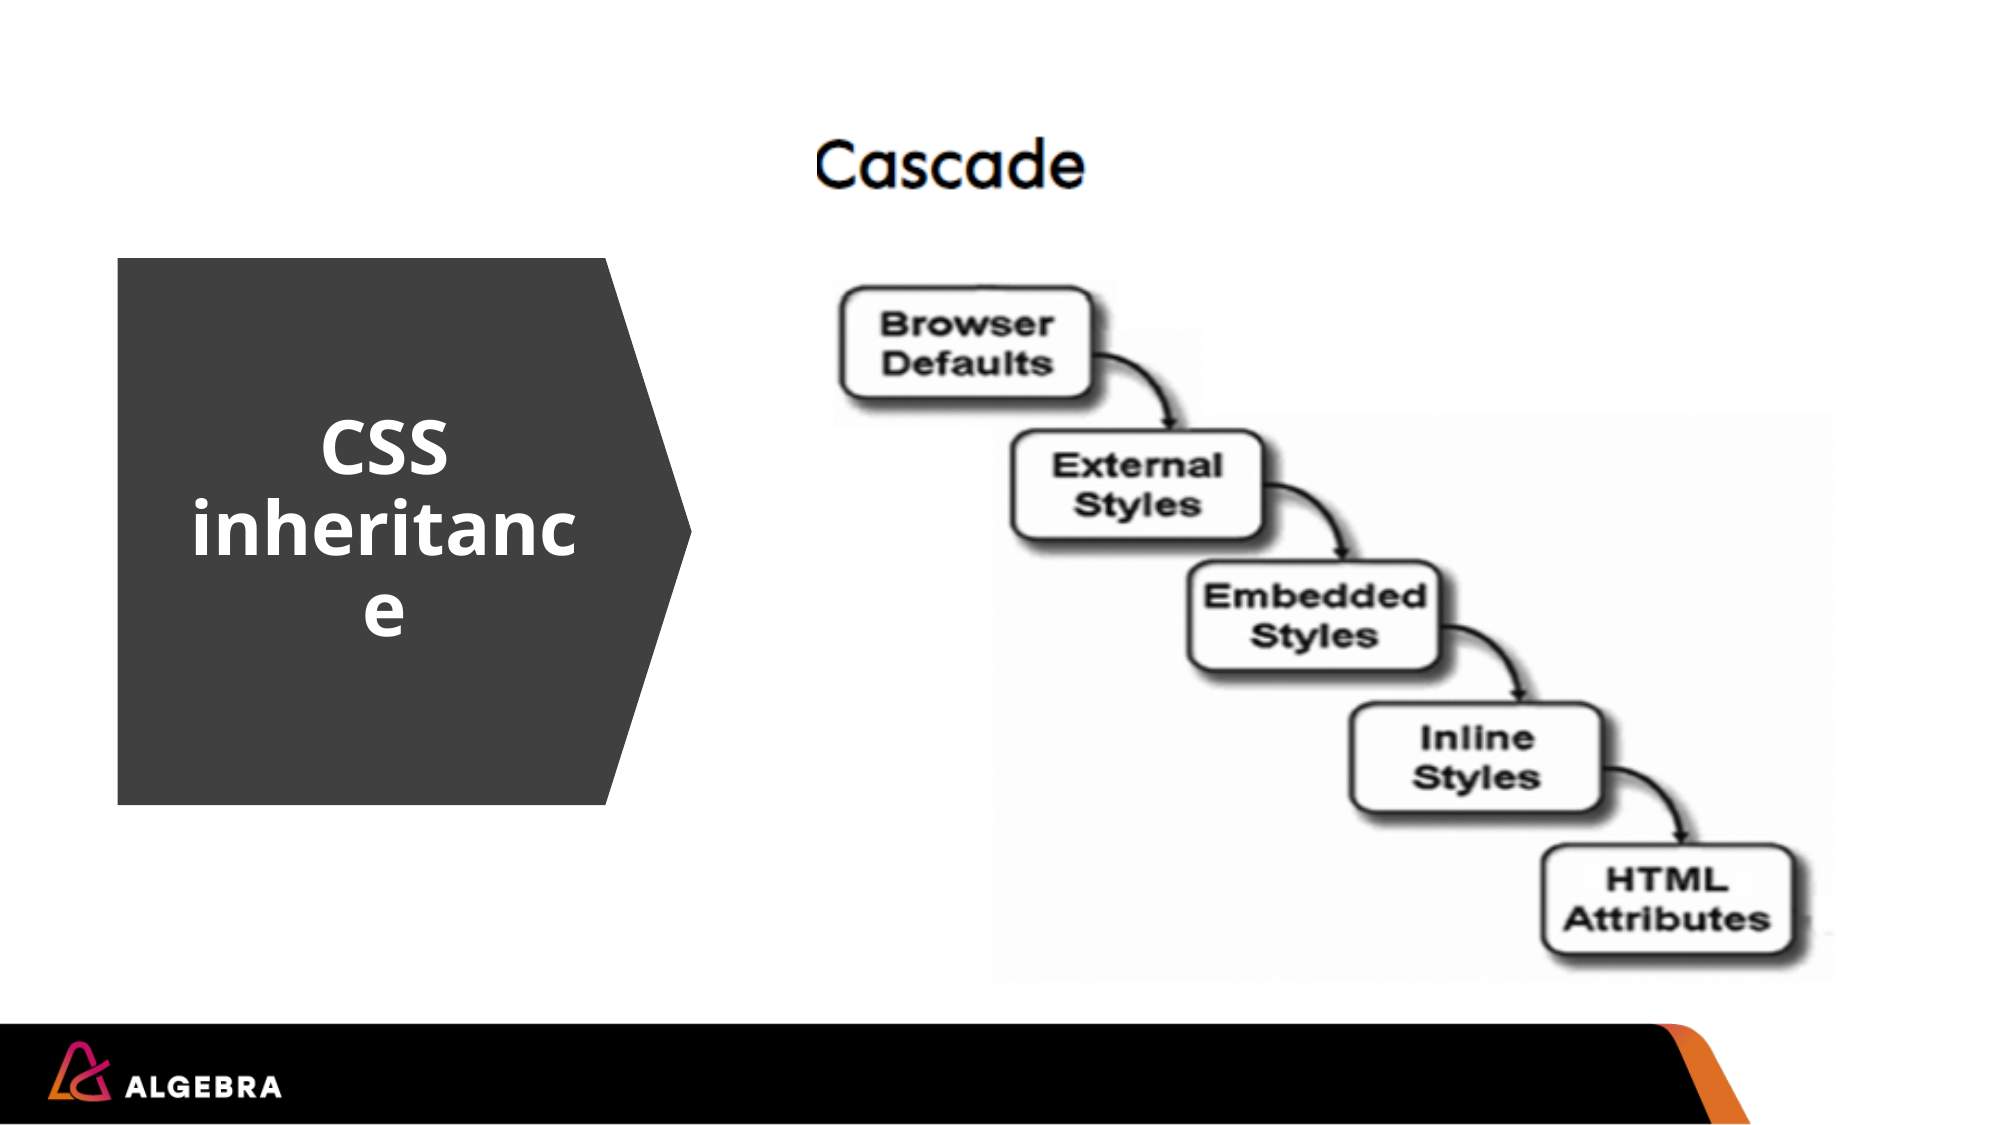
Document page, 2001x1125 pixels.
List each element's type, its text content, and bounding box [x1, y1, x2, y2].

text_box [116, 257, 693, 807]
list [817, 105, 1862, 1020]
picture [0, 1023, 1958, 1125]
title CSS inheritance [168, 322, 601, 741]
